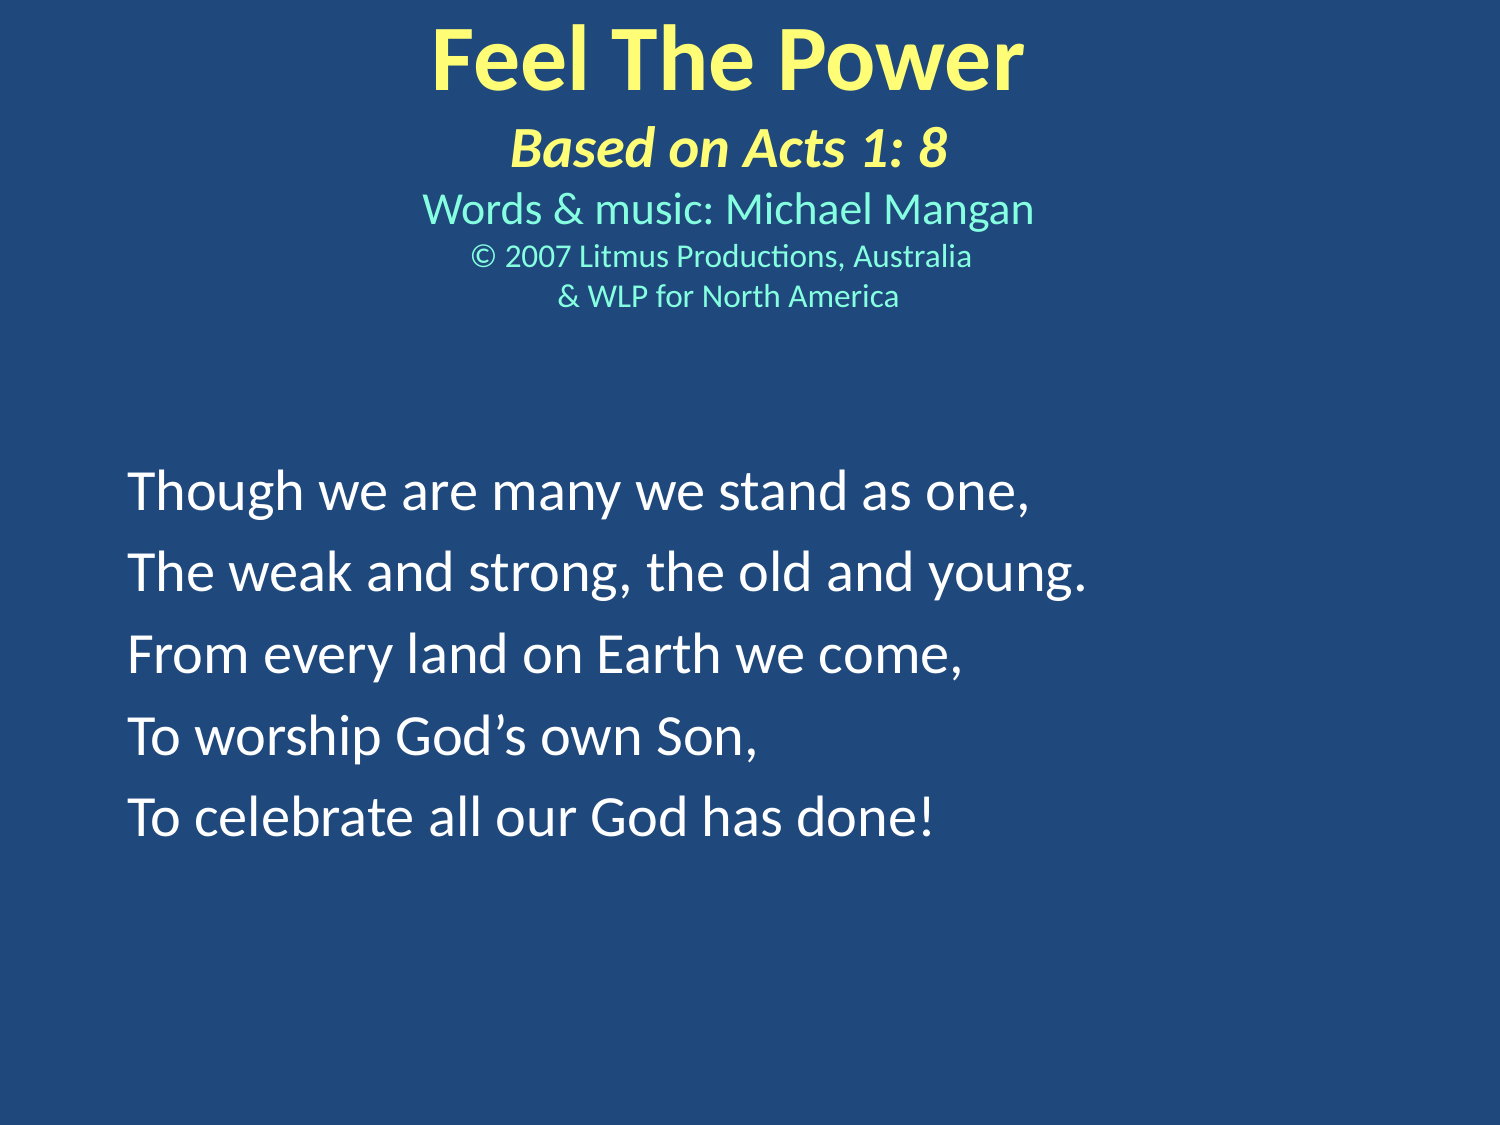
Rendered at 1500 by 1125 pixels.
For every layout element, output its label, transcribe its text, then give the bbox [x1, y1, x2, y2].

list Though we are many we stand as one, The weak and strong, the old and young. From every land on Earth we come, To worship God’s own Son, To celebrate all our God has done! [112, 444, 1441, 894]
text_box Feel The Power Based on Acts 1: 8 Words & music: Michael Mangan © 2007 Litmus Productions, Australia & WLP for North America [41, 0, 1417, 315]
